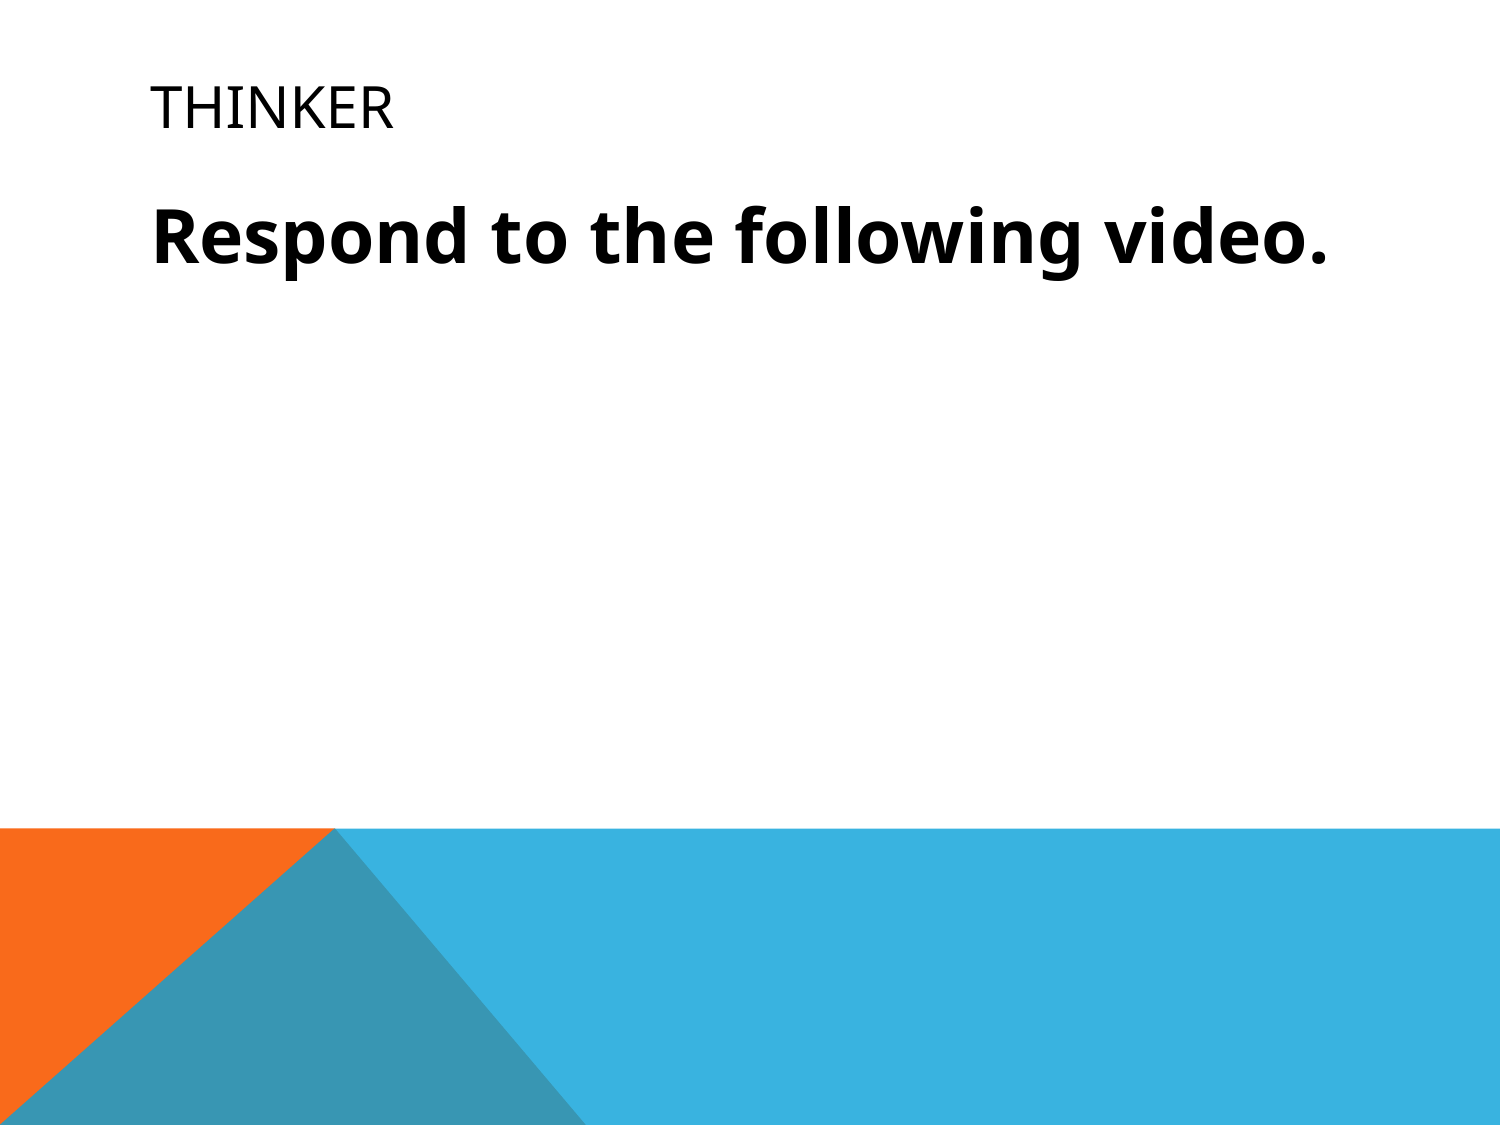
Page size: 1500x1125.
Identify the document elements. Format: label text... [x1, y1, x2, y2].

title Thinker [135, 60, 1369, 150]
list Respond to the following video. [135, 180, 1369, 768]
